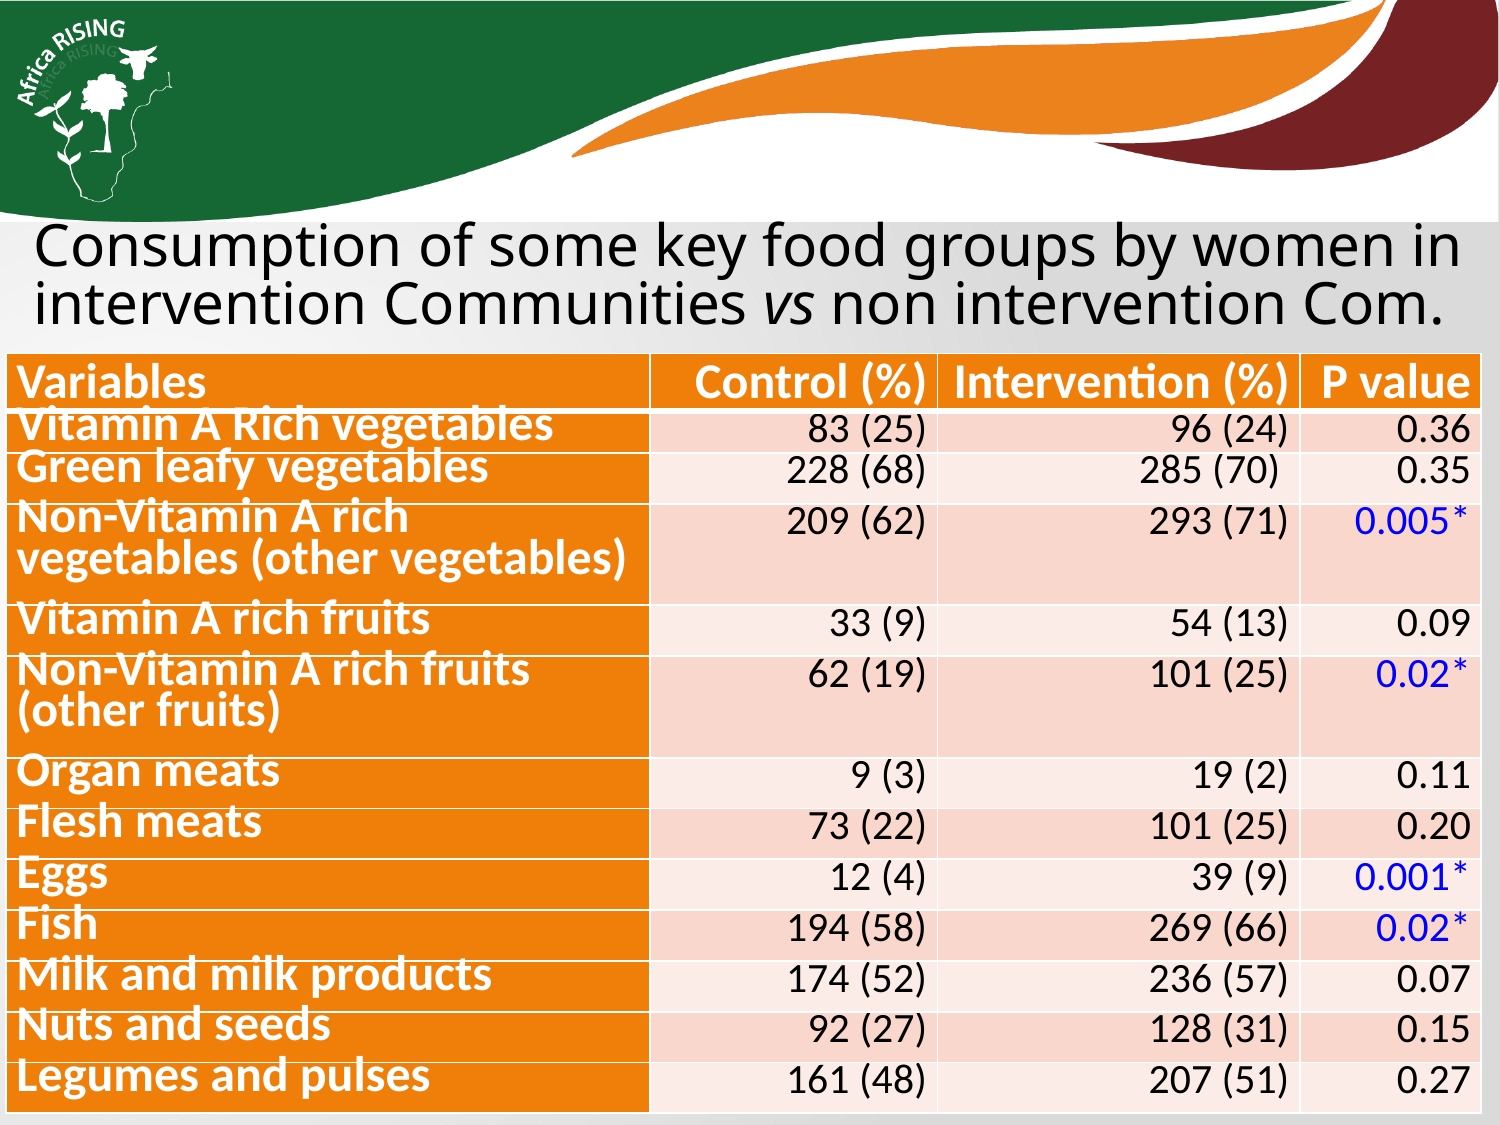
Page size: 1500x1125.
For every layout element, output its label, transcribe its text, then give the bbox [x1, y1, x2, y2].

table_cell 0.15 [1301, 1013, 1480, 1062]
table_cell 128 (31) [938, 1013, 1299, 1062]
table_cell 236 (57) [938, 962, 1299, 1011]
table_cell 92 (27) [651, 1013, 937, 1062]
table_header Control (%) [651, 354, 937, 408]
table_cell 0.09 [1301, 606, 1480, 655]
table_cell 9 (3) [651, 759, 937, 808]
table_cell 0.02* [1301, 657, 1480, 757]
table_cell Organ meats [7, 759, 649, 808]
table_cell 0.20 [1301, 809, 1480, 858]
table_cell Legumes and pulses [7, 1063, 649, 1112]
table_cell 96 (24) [938, 414, 1299, 452]
table_cell Vitamin A rich fruits [7, 606, 649, 655]
table_cell 12 (4) [651, 860, 937, 909]
table_cell 285 (70) [938, 454, 1299, 503]
table_cell 174 (52) [651, 962, 937, 1011]
table_cell 0.001* [1301, 860, 1480, 909]
table_header Intervention (%) [938, 354, 1299, 408]
table_cell 19 (2) [938, 759, 1299, 808]
table_cell Green leafy vegetables [7, 454, 649, 503]
table_cell Milk and milk products [7, 962, 649, 1011]
table_cell 161 (48) [651, 1063, 937, 1112]
table_cell Flesh meats [7, 809, 649, 858]
table_cell 0.36 [1301, 414, 1480, 452]
table_cell Fish [7, 911, 649, 960]
table_cell Non-Vitamin A rich fruits (other fruits) [7, 657, 649, 757]
table_cell 0.07 [1301, 962, 1480, 1011]
table_cell 73 (22) [651, 809, 937, 858]
table_cell 0.11 [1301, 759, 1480, 808]
table_cell 194 (58) [651, 911, 937, 960]
table_cell 0.005* [1301, 505, 1480, 604]
table_cell 0.02* [1301, 911, 1480, 960]
table_cell 101 (25) [938, 809, 1299, 858]
table_cell 39 (9) [938, 860, 1299, 909]
table_cell 54 (13) [938, 606, 1299, 655]
table_cell 62 (19) [651, 657, 937, 757]
table_cell 0.35 [1301, 454, 1480, 503]
table_cell Nuts and seeds [7, 1013, 649, 1062]
table_cell 209 (62) [651, 505, 937, 604]
table_header Variables [7, 354, 649, 408]
table_cell 269 (66) [938, 911, 1299, 960]
table_cell 228 (68) [651, 454, 937, 503]
table_cell Non-Vitamin A rich vegetables (other vegetables) [7, 505, 649, 604]
table_cell Vitamin A Rich vegetables [7, 414, 649, 452]
table_cell 101 (25) [938, 657, 1299, 757]
table_cell 33 (9) [651, 606, 937, 655]
list Consumption of some key food groups by women in intervention Communities vs non intervention Com. [0, 212, 1500, 350]
picture [0, 0, 1499, 212]
table_cell 207 (51) [938, 1063, 1299, 1112]
table_cell 83 (25) [651, 414, 937, 452]
table_cell Eggs [7, 860, 649, 909]
table_cell 0.27 [1301, 1063, 1480, 1112]
table_cell 293 (71) [938, 505, 1299, 604]
table_header P value [1301, 354, 1480, 408]
